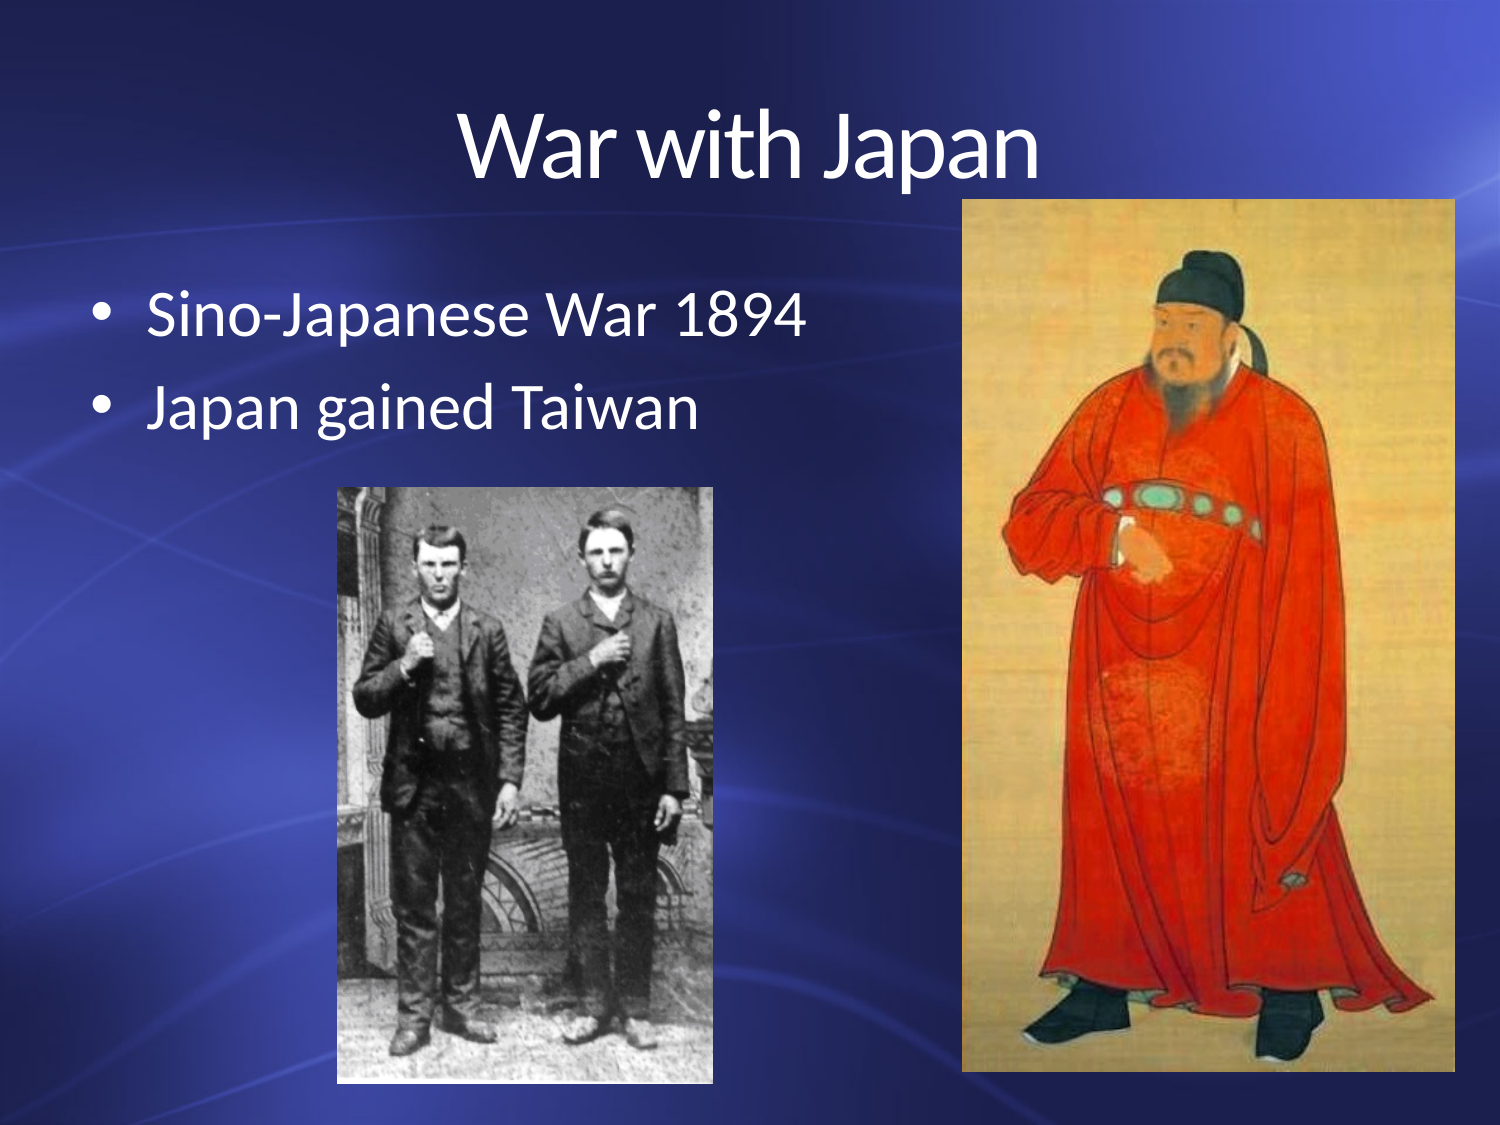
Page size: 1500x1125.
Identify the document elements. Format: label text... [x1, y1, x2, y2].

picture [0, 0, 1500, 1125]
list Sino-Japanese War 1894 Japan gained Taiwan [75, 262, 957, 1005]
title War with Japan [75, 45, 1425, 233]
